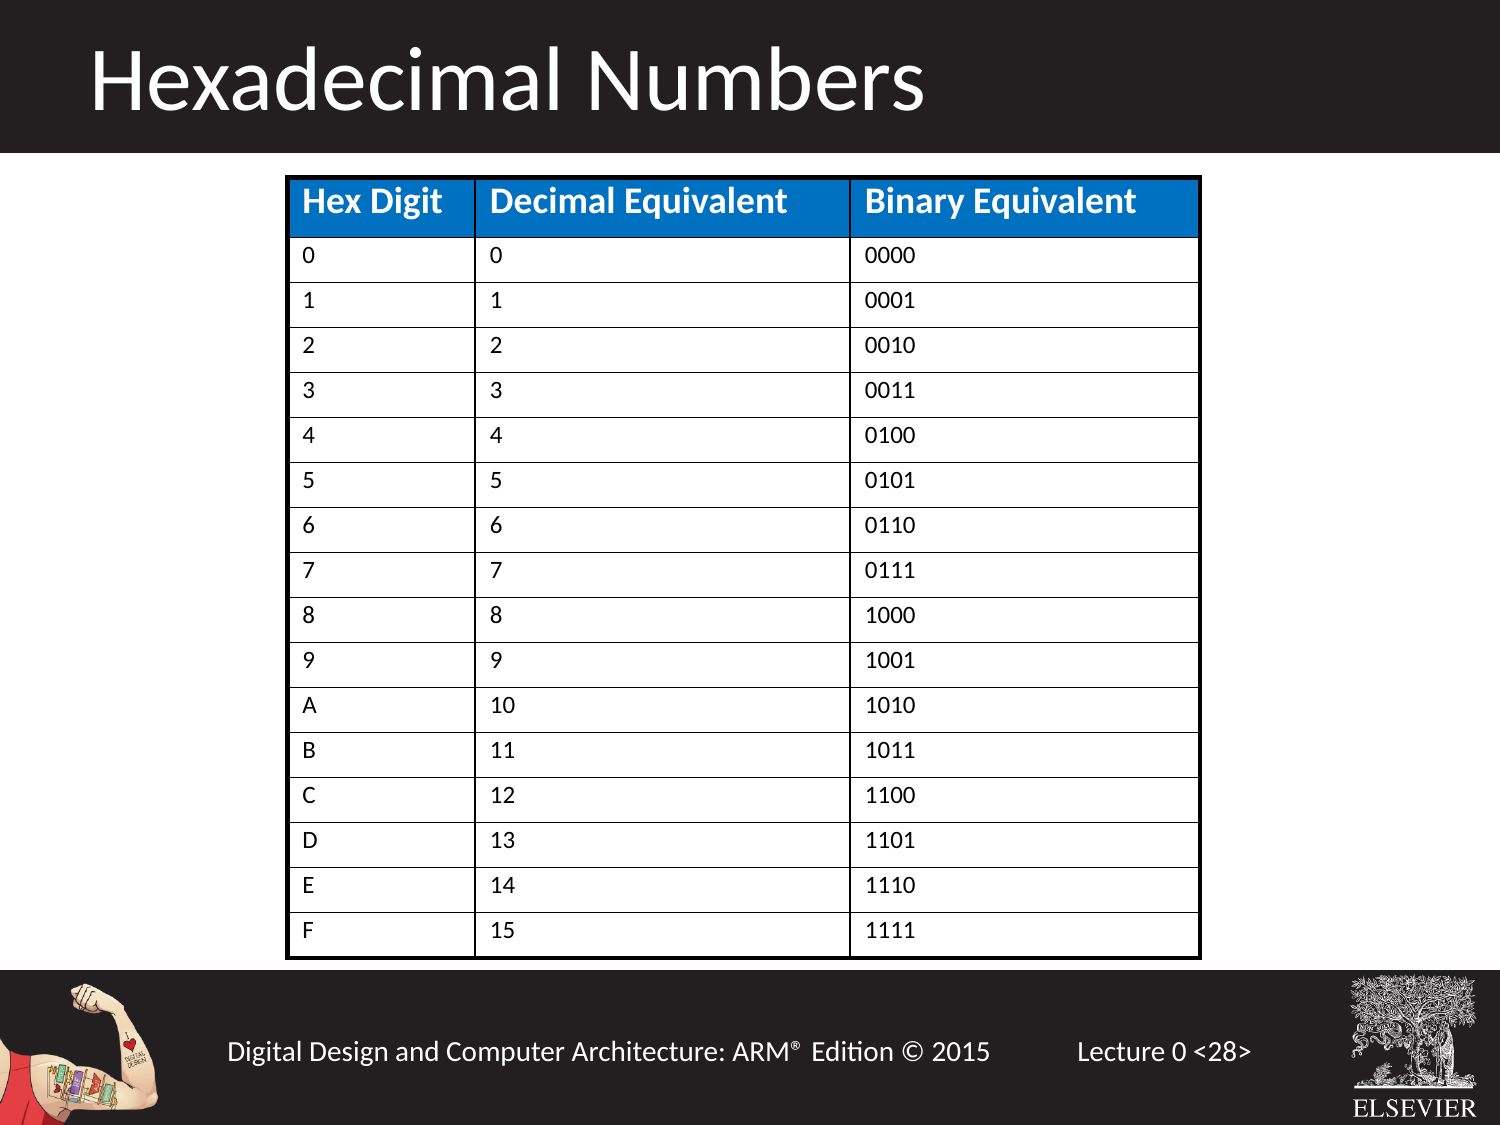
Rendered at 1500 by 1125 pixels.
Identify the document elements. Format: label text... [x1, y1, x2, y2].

table_cell 14 [476, 868, 849, 912]
table_cell D [290, 823, 474, 867]
table_cell 0011 [851, 373, 1198, 417]
table_cell 7 [476, 553, 849, 597]
table_cell 0001 [851, 283, 1198, 327]
table_cell 3 [290, 373, 474, 417]
table_cell 10 [476, 688, 849, 732]
table_cell 1000 [851, 598, 1198, 642]
table_cell 0 [290, 238, 474, 282]
table_cell 1011 [851, 733, 1198, 777]
table_header Decimal Equivalent [476, 180, 849, 237]
table_cell 0101 [851, 463, 1198, 507]
table_cell 1 [476, 283, 849, 327]
text_box [87, 174, 1413, 1025]
table_cell 5 [476, 463, 849, 507]
table_cell 4 [476, 418, 849, 462]
table_cell 8 [290, 598, 474, 642]
table_cell 1 [290, 283, 474, 327]
table_cell 1100 [851, 778, 1198, 822]
table_cell 1010 [851, 688, 1198, 732]
table_cell 0110 [851, 508, 1198, 552]
table_cell 1111 [851, 913, 1198, 956]
table_cell 0000 [851, 238, 1198, 282]
table_cell 3 [476, 373, 849, 417]
table_cell E [290, 868, 474, 912]
table_cell 11 [476, 733, 849, 777]
table_cell 8 [476, 598, 849, 642]
picture [1350, 974, 1477, 1117]
table_cell 7 [290, 553, 474, 597]
table_cell 2 [476, 328, 849, 372]
table_cell 9 [476, 643, 849, 687]
table_cell 0100 [851, 418, 1198, 462]
table_cell 9 [290, 643, 474, 687]
table_cell 0 [476, 238, 849, 282]
table_cell 6 [290, 508, 474, 552]
table_cell 0010 [851, 328, 1198, 372]
table_cell 5 [290, 463, 474, 507]
table_cell B [290, 733, 474, 777]
table_cell 6 [476, 508, 849, 552]
table_cell 4 [290, 418, 474, 462]
picture [0, 979, 163, 1125]
table_cell 1110 [851, 868, 1198, 912]
table_cell 1001 [851, 643, 1198, 687]
table_cell 15 [476, 913, 849, 956]
table_cell 2 [290, 328, 474, 372]
table_cell F [290, 913, 474, 956]
table_cell 12 [476, 778, 849, 822]
table_cell C [290, 778, 474, 822]
table_header Binary Equivalent [851, 180, 1198, 237]
text_box Hexadecimal Numbers [75, 11, 1375, 136]
table_cell A [290, 688, 474, 732]
table_cell 0111 [851, 553, 1198, 597]
table_cell 1101 [851, 823, 1198, 867]
table_header Hex Digit [290, 180, 474, 237]
table_cell 13 [476, 823, 849, 867]
